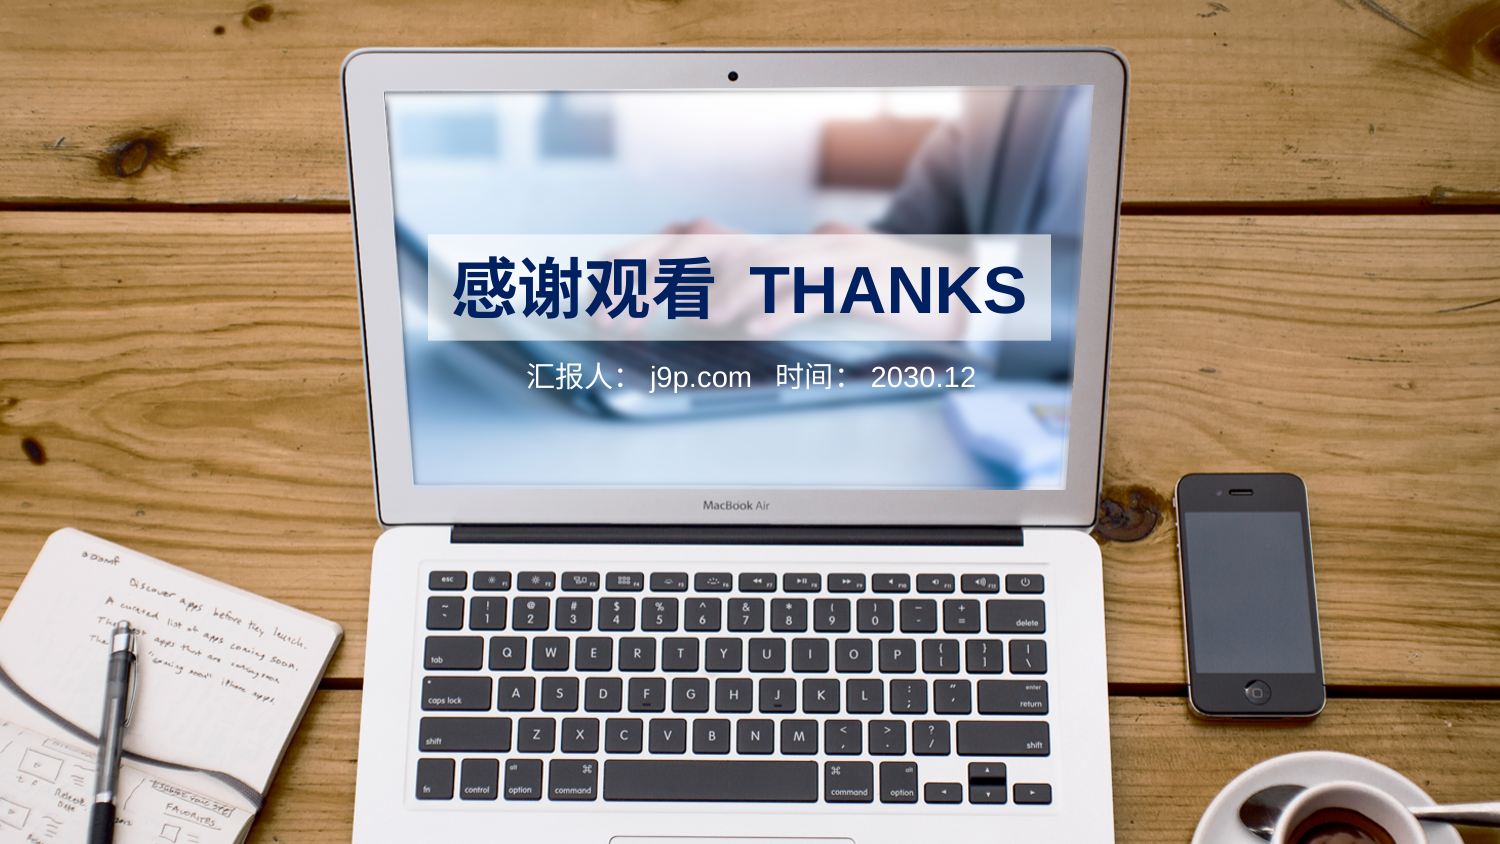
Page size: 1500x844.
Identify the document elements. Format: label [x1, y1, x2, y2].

text_box [0, 0, 1500, 844]
text_box [428, 234, 1051, 341]
